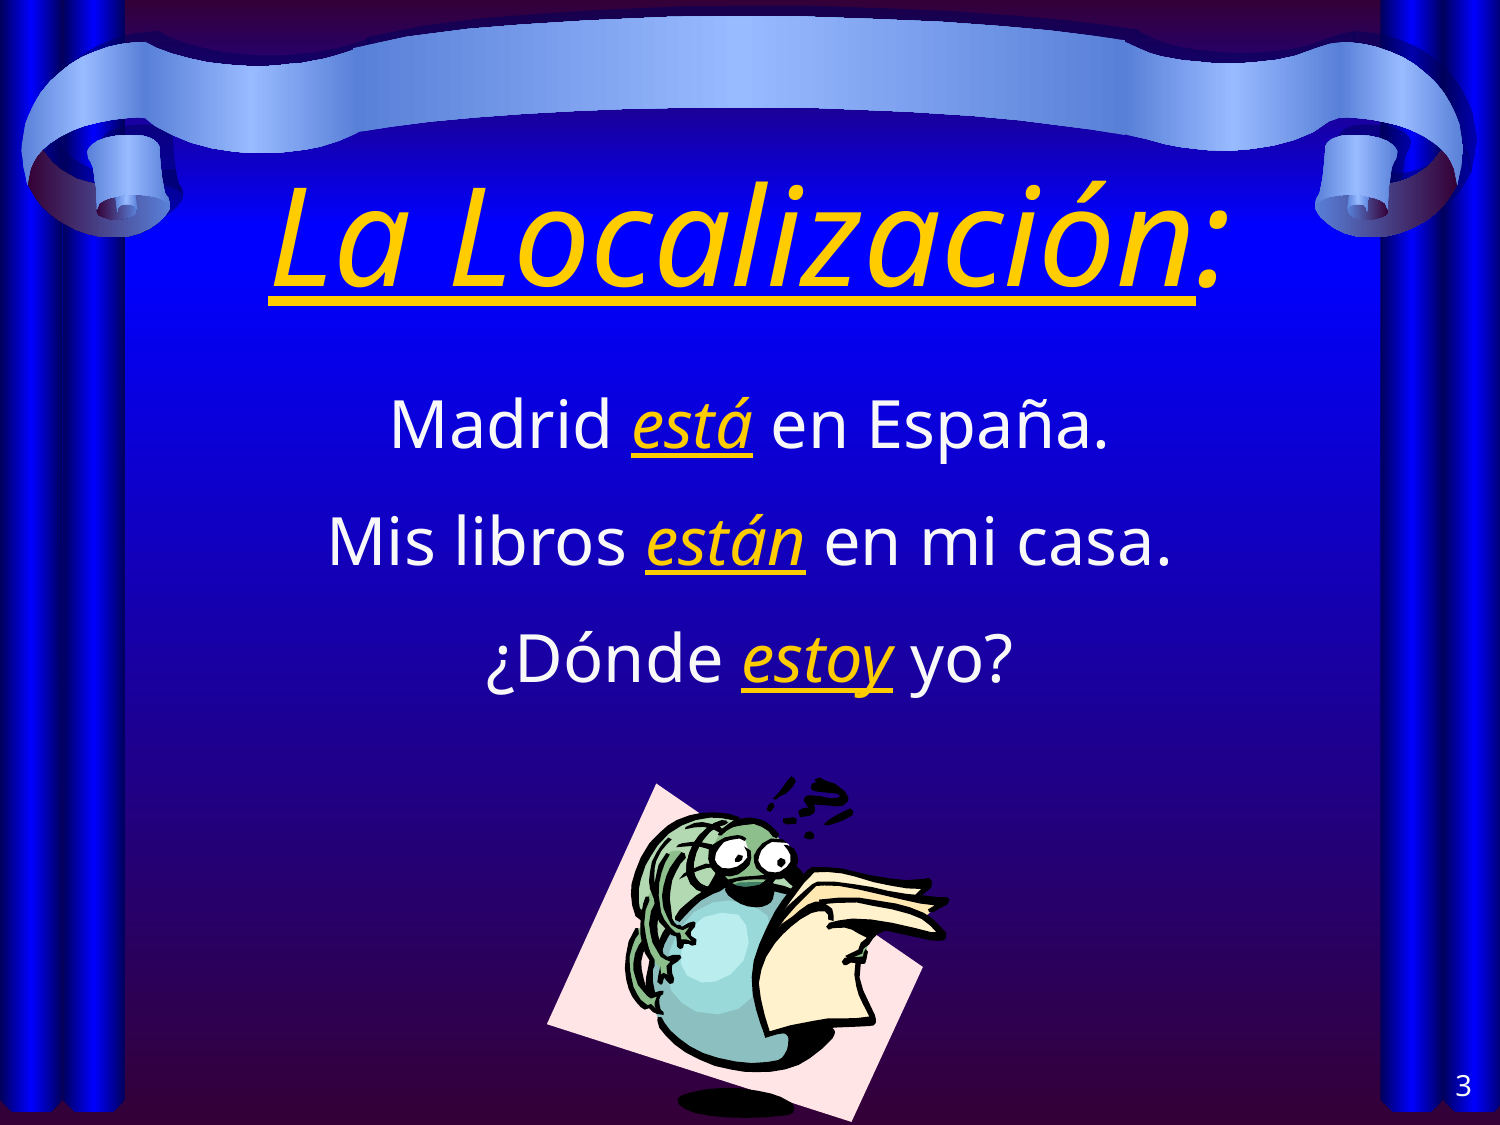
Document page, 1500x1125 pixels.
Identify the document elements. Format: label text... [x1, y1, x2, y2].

picture [546, 775, 954, 1125]
list Madrid está en España. Mis libros están en mi casa. ¿Dónde estoy yo? [112, 350, 1388, 738]
slide_number 3 [1187, 1050, 1500, 1125]
title La Localización: [112, 112, 1388, 300]
